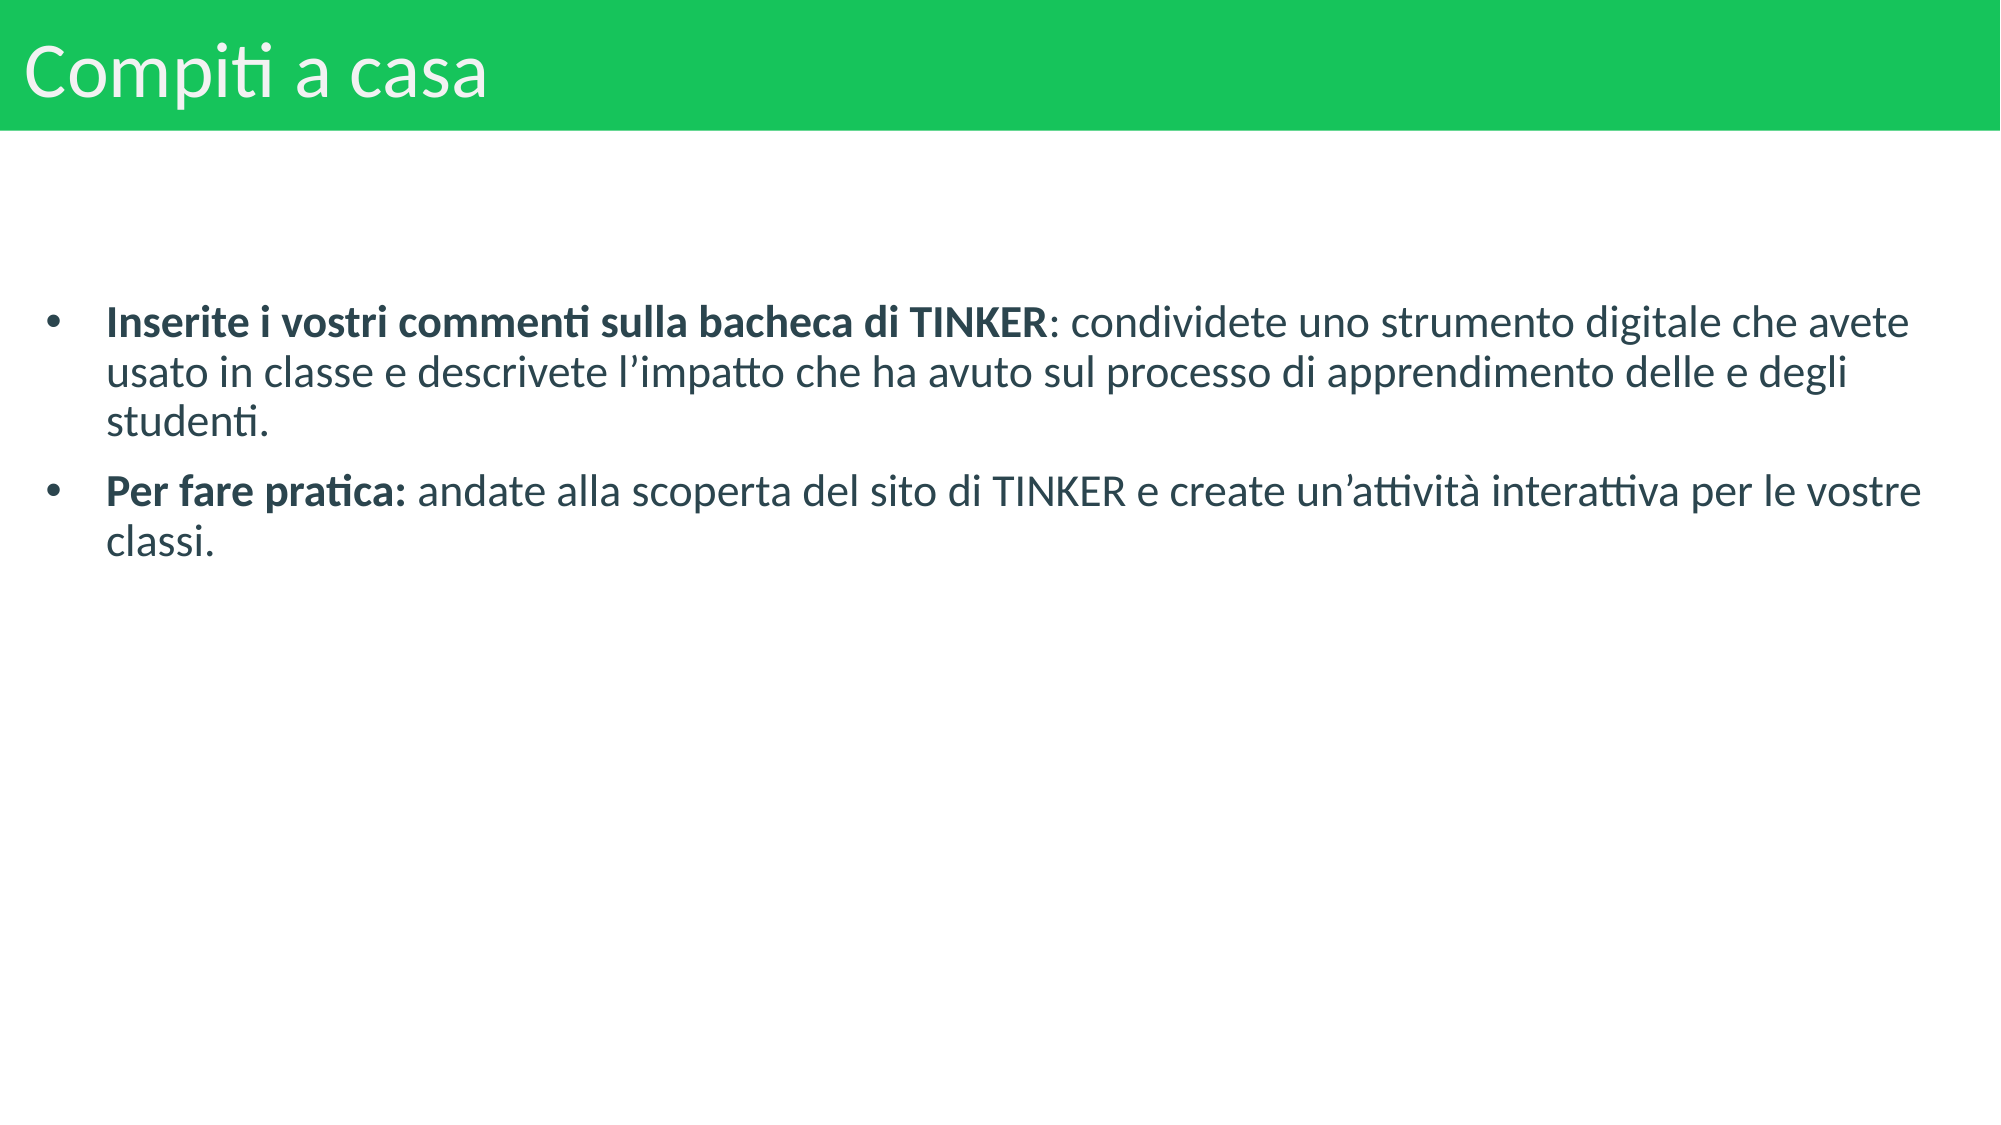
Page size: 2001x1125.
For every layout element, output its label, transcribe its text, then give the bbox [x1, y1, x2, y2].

title Compiti a casa [16, 13, 1976, 131]
list Inserite i vostri commenti sulla bacheca di TINKER: condividete uno strumento digitale che avete usato in classe e descrivete l’impatto che ha avuto sul processo di apprendimento delle e degli studenti. Per fare pratica: andate alla scoperta del sito di TINKER e create un’attività interattiva per le vostre classi. [16, 144, 1976, 1108]
